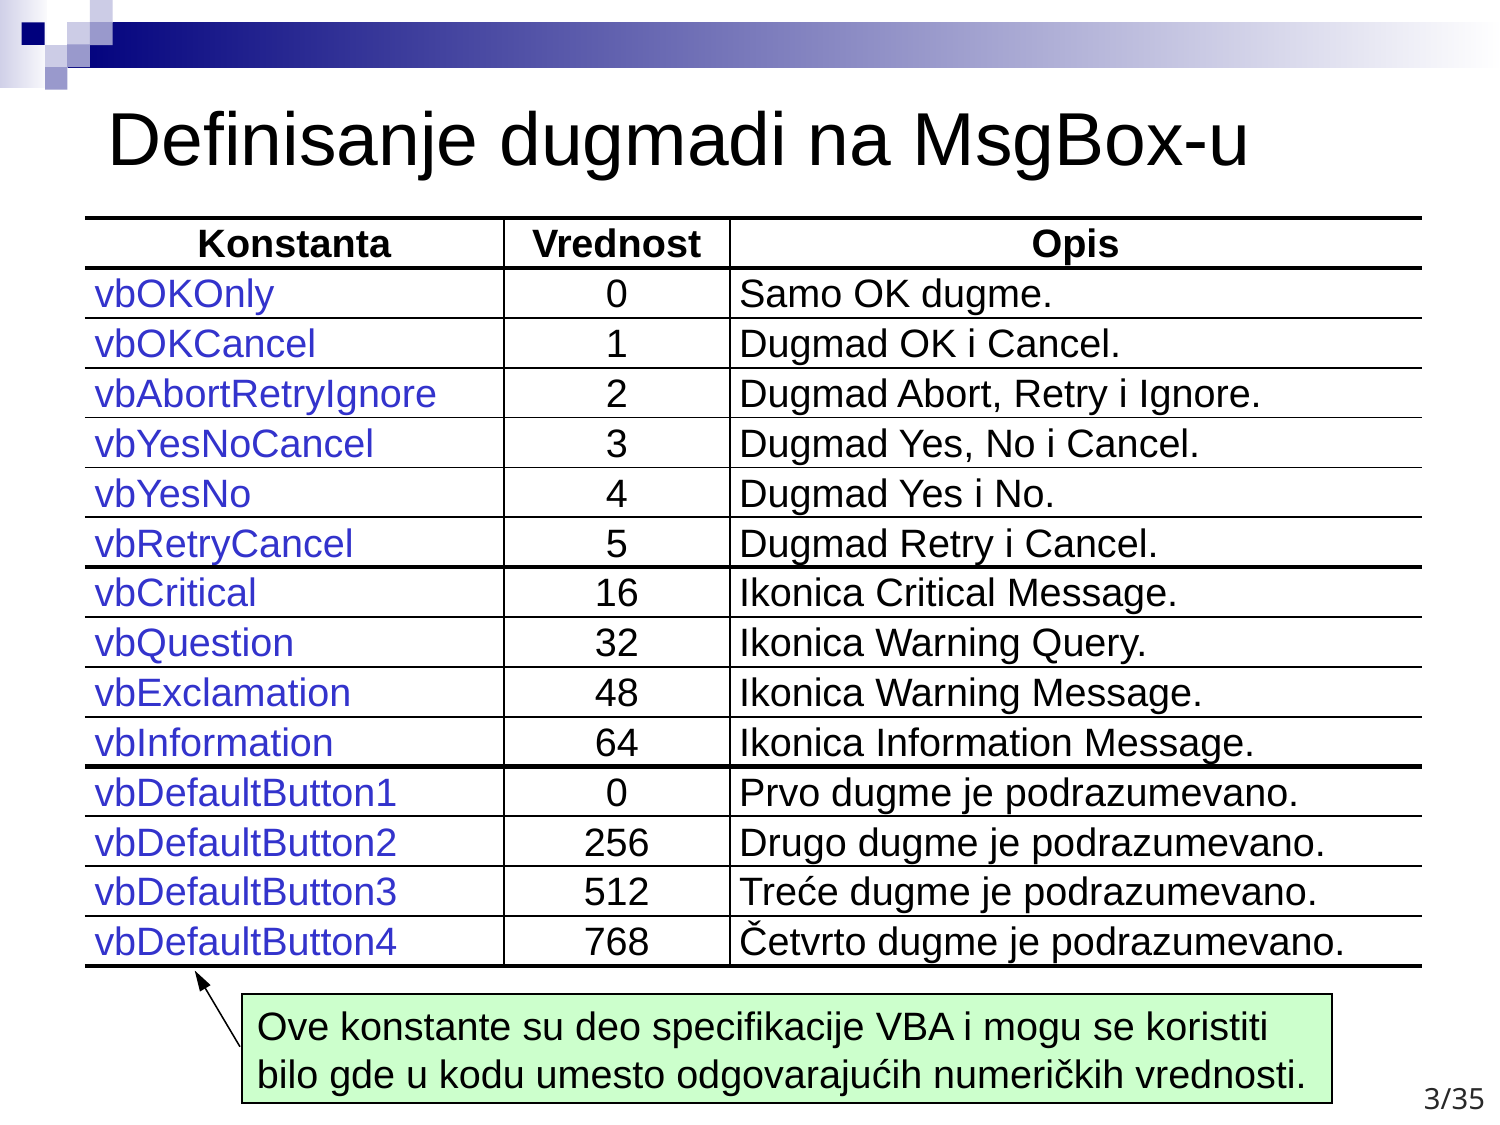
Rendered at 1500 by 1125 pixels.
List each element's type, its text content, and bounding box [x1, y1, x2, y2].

table_cell Drugo dugme je podrazumevano. [731, 817, 1422, 865]
table_cell vbYesNo [85, 468, 503, 516]
text_box Ove konstante su deo specifikacije VBA i mogu se koristiti bilo gde u kodu umesto odgovarajućih numeričkih vrednosti. [242, 993, 1332, 1104]
table_cell Treće dugme je podrazumevano. [731, 867, 1422, 915]
table_cell vbQuestion [85, 618, 503, 666]
title Definisanje dugmadi na MsgBox-u [92, 75, 1454, 197]
table_cell vbOKOnly [85, 270, 503, 317]
table_cell Dugmad Yes i No. [731, 468, 1422, 516]
table_cell 5 [505, 518, 729, 565]
table_cell 4 [505, 468, 729, 516]
table_header Opis [731, 220, 1422, 266]
table_cell 512 [505, 867, 729, 915]
table_cell 0 [505, 270, 729, 317]
table_cell 0 [505, 769, 729, 815]
table_cell vbYesNoCancel [85, 418, 503, 467]
table_cell Ikonica Information Message. [731, 718, 1422, 764]
table_cell 64 [505, 718, 729, 764]
table_cell vbExclamation [85, 668, 503, 716]
table_cell vbDefaultButton2 [85, 817, 503, 865]
text_box [194, 970, 241, 1047]
table_cell Dugmad Retry i Cancel. [731, 518, 1422, 565]
table_cell 256 [505, 817, 729, 865]
table_cell Dugmad OK i Cancel. [731, 319, 1422, 367]
table_cell Ikonica Warning Query. [731, 618, 1422, 666]
table_cell vbAbortRetryIgnore [85, 369, 503, 417]
table_cell 768 [505, 917, 729, 964]
table_cell Samo OK dugme. [731, 270, 1422, 317]
table_cell Ikonica Warning Message. [731, 668, 1422, 716]
table_cell Dugmad Abort, Retry i Ignore. [731, 369, 1422, 417]
table_cell Ikonica Critical Message. [731, 569, 1422, 616]
table_cell vbOKCancel [85, 319, 503, 367]
table_cell 16 [505, 569, 729, 616]
table_cell vbInformation [85, 718, 503, 764]
table_cell vbCritical [85, 569, 503, 616]
table_header Konstanta [85, 220, 503, 266]
table_header Vrednost [505, 220, 729, 266]
table_cell Četvrto dugme je podrazumevano. [731, 917, 1422, 964]
table_cell 48 [505, 668, 729, 716]
text_box 3/35 [1374, 1072, 1500, 1123]
table_cell vbRetryCancel [85, 518, 503, 565]
table_cell vbDefaultButton1 [85, 769, 503, 815]
table_cell vbDefaultButton3 [85, 867, 503, 915]
table_cell vbDefaultButton4 [85, 917, 503, 964]
table_cell 1 [505, 319, 729, 367]
table_cell 2 [505, 369, 729, 417]
table_cell 3 [505, 418, 729, 467]
table_cell Prvo dugme je podrazumevano. [731, 769, 1422, 815]
table_cell Dugmad Yes, No i Cancel. [731, 418, 1422, 467]
table_cell 32 [505, 618, 729, 666]
